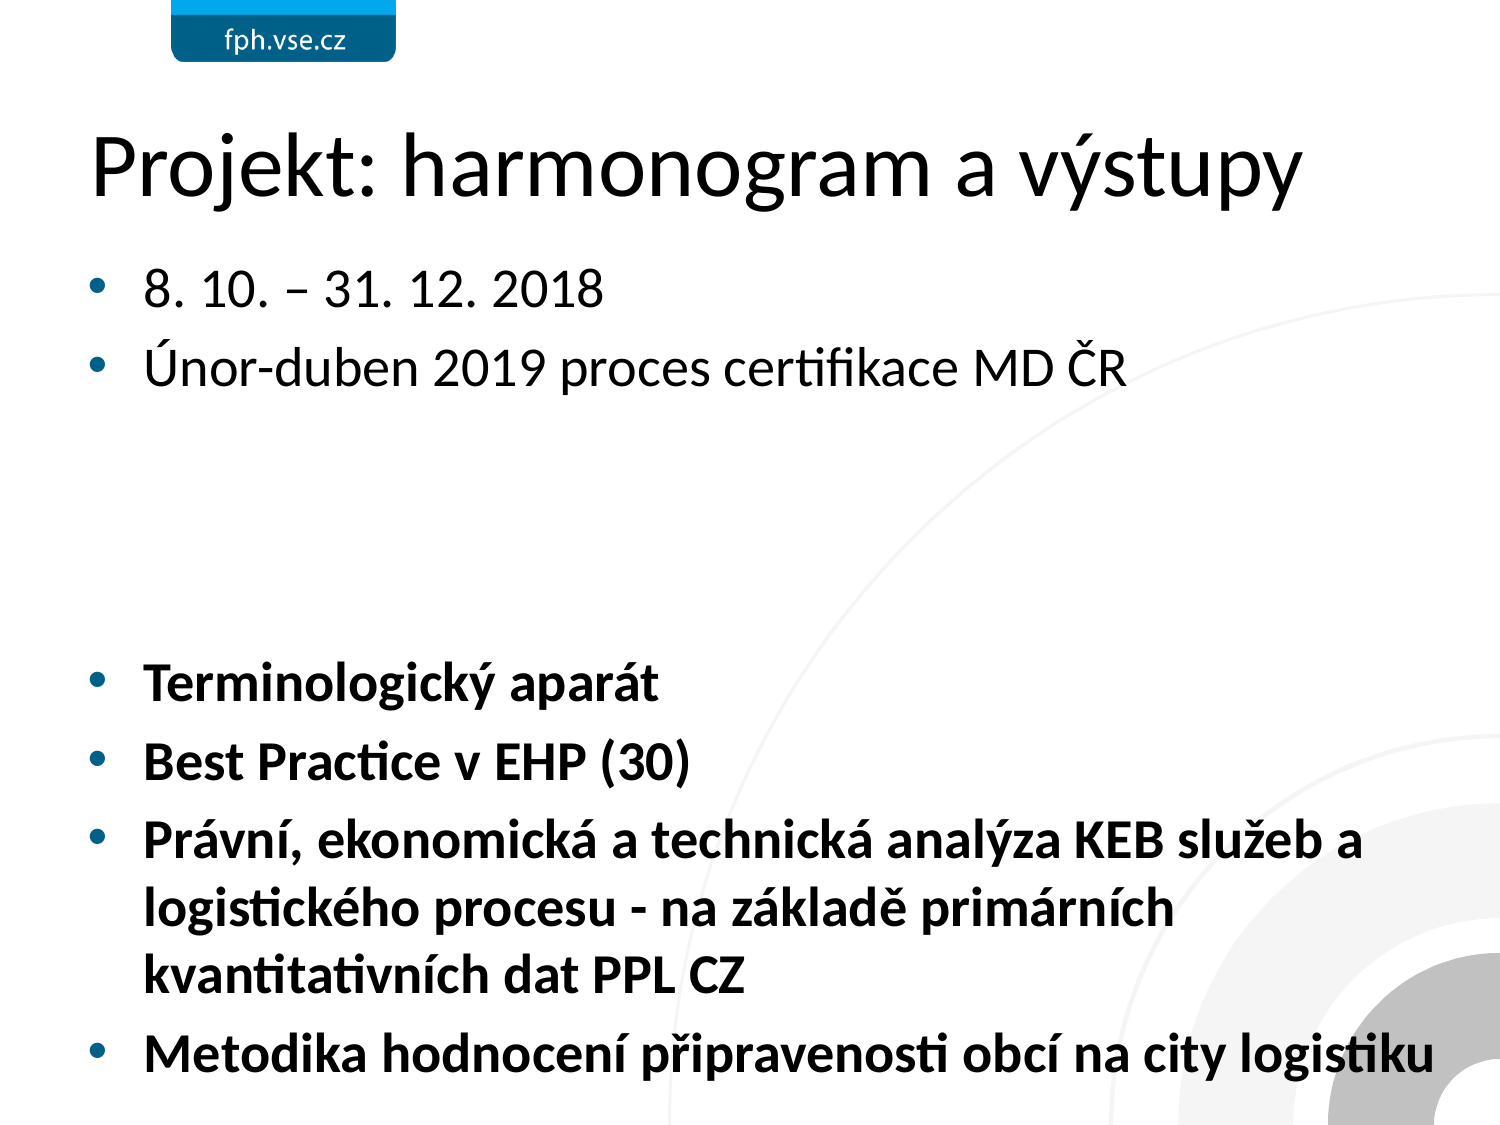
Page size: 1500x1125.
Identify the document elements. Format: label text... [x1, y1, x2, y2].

picture [322, 36, 326, 47]
picture [289, 37, 296, 47]
picture [260, 36, 264, 49]
picture [171, 52, 178, 62]
picture [301, 38, 311, 49]
picture [226, 30, 231, 49]
list 8. 10. – 31. 12. 2018 Únor-duben 2019 proces certifikace MD ČR Terminologický aparát Best Practice v EHP (30) Právní, ekonomická a technická analýza KEB služeb a logistického procesu - na základě primárních kvantitativních dat PPL CZ Metodika hodnocení připravenosti obcí na city logistiku [72, 243, 1459, 1094]
title Projekt: harmonogram a výstupy [75, 66, 1425, 254]
picture [390, 54, 396, 62]
picture [275, 36, 281, 49]
picture [335, 36, 344, 41]
